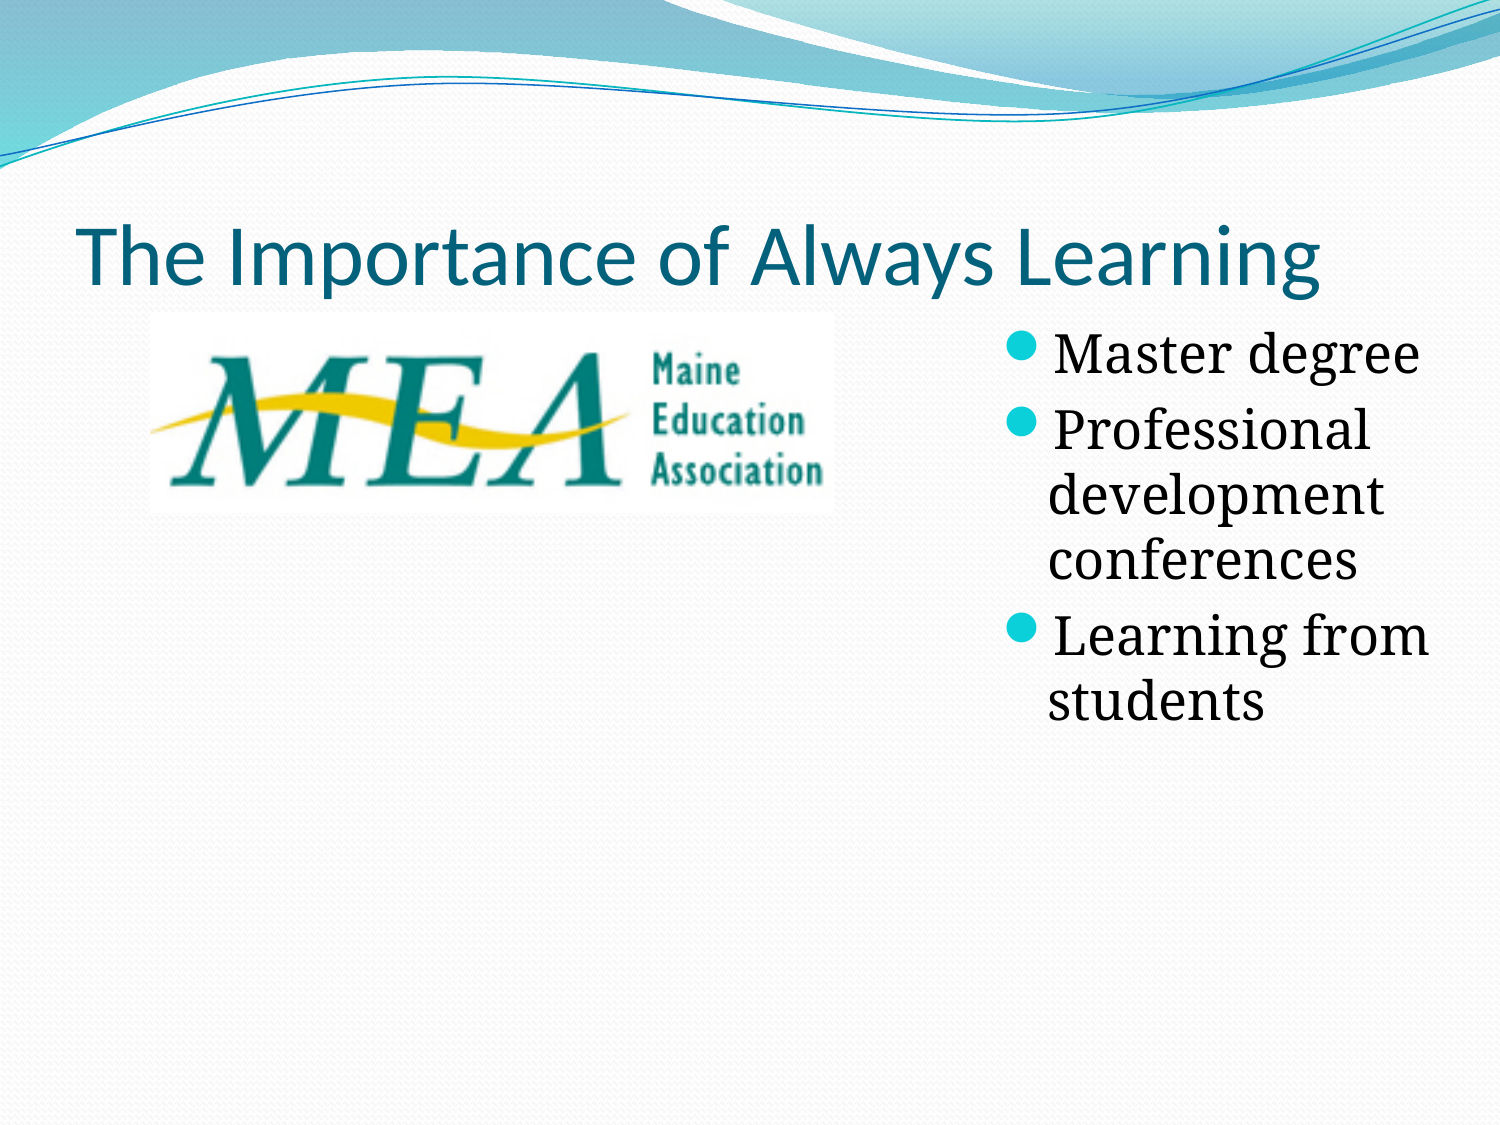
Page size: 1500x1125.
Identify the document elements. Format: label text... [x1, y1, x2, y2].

title The Importance of Always Learning [75, 115, 1425, 303]
list Master degree Professional development conferences Learning from students [987, 312, 1500, 1033]
picture [149, 312, 834, 513]
